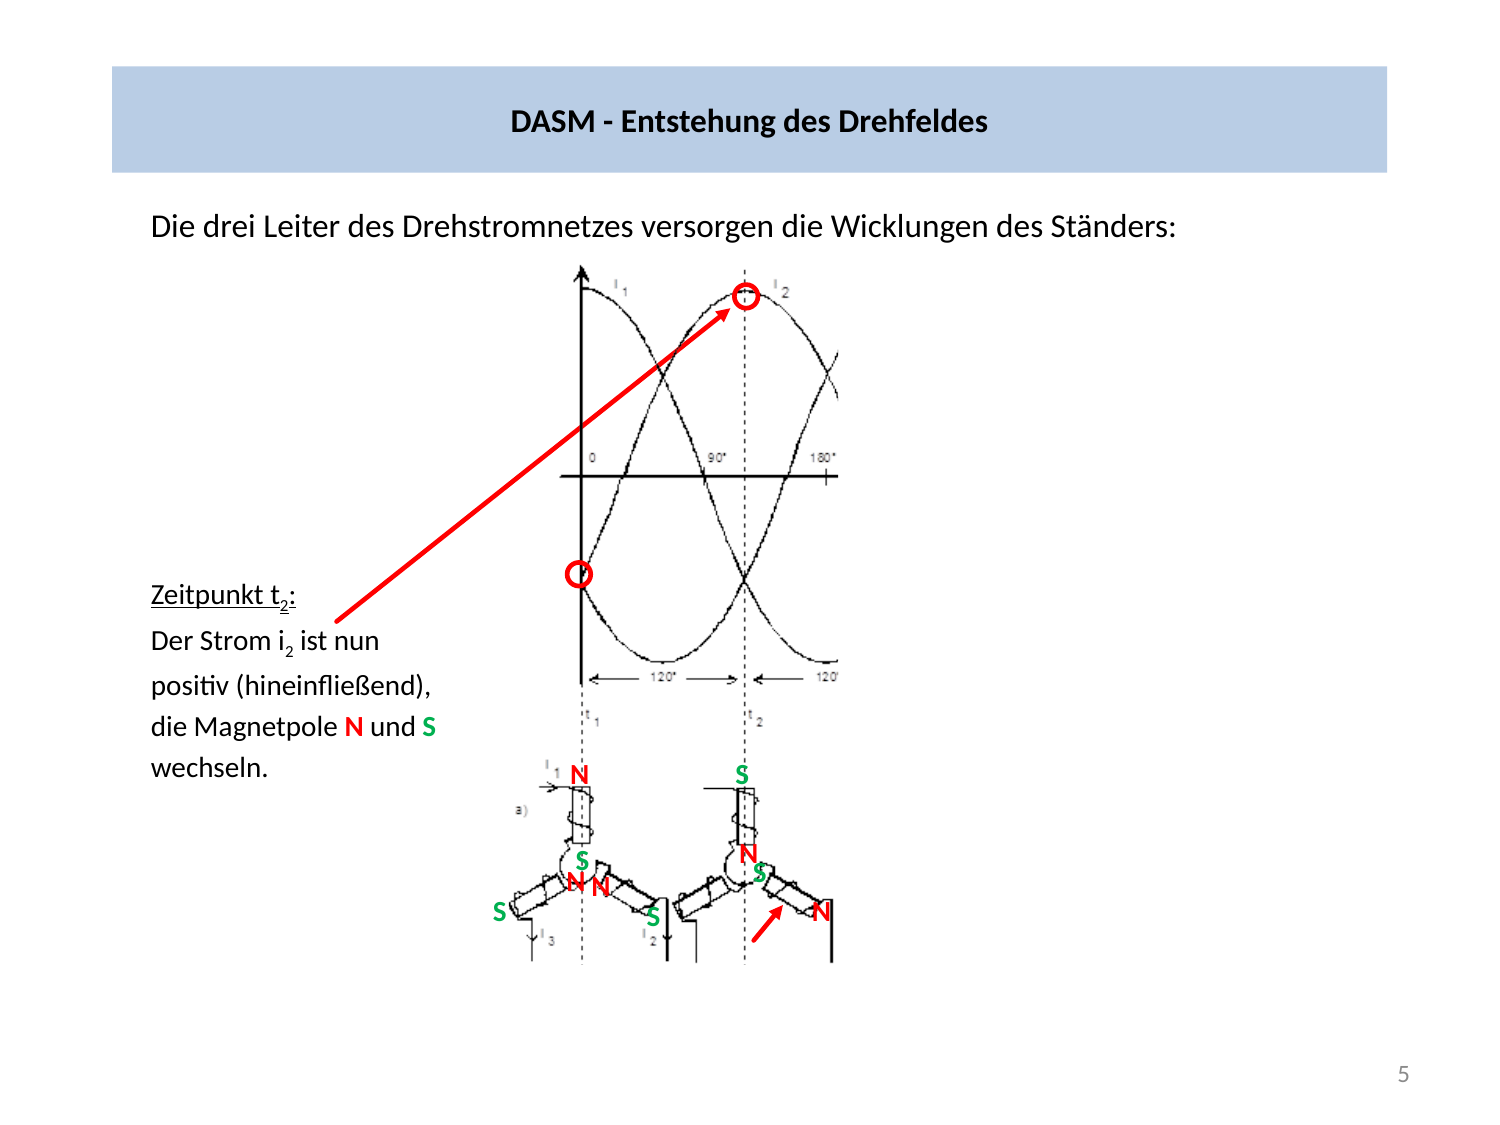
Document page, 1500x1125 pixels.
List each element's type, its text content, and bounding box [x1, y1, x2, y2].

text_box S [478, 884, 503, 935]
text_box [753, 904, 784, 941]
slide_number 5 [1074, 1042, 1425, 1103]
title DASM - Entstehung des Drehfeldes [112, 66, 1388, 173]
picture [508, 245, 839, 965]
subtitle Die drei Leiter des Drehstromnetzes versorgen die Wicklungen des Ständers: Zeitpunkt t2: Der Strom i2 ist nun positiv (hineinfließend), die Magnetpole N und S wechseln. [135, 196, 1400, 1047]
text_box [336, 308, 503, 622]
